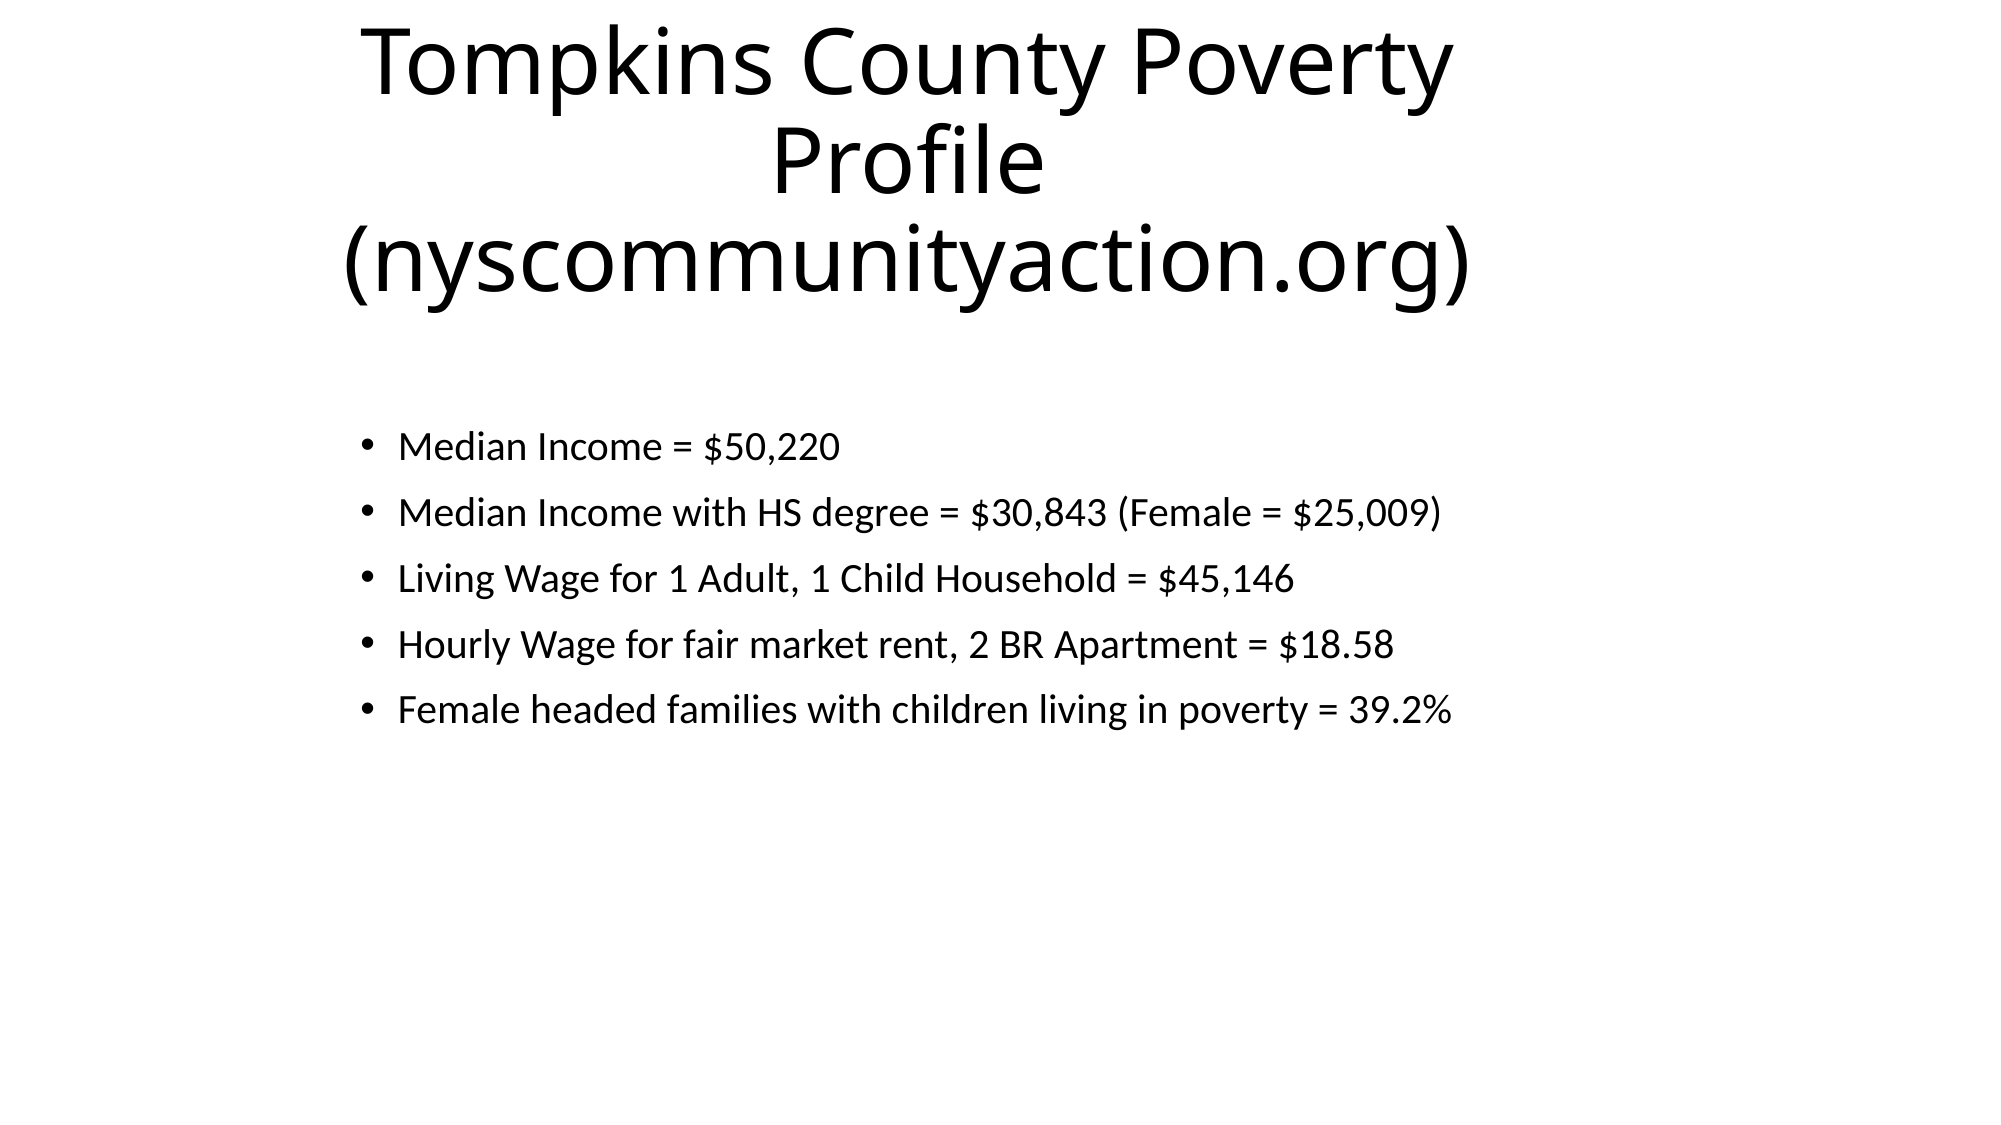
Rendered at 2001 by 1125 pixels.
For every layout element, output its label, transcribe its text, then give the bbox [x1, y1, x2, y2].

title Tompkins County Poverty Profile (nyscommunityaction.org) [282, 54, 1534, 273]
list Median Income = $50,220 Median Income with HS degree = $30,843 (Female = $25,009) Living Wage for 1 Adult, 1 Child Household = $45,146 Hourly Wage for fair market rent, 2 BR Apartment = $18.58 Female headed families with children living in poverty = 39.2% [345, 416, 1858, 1089]
